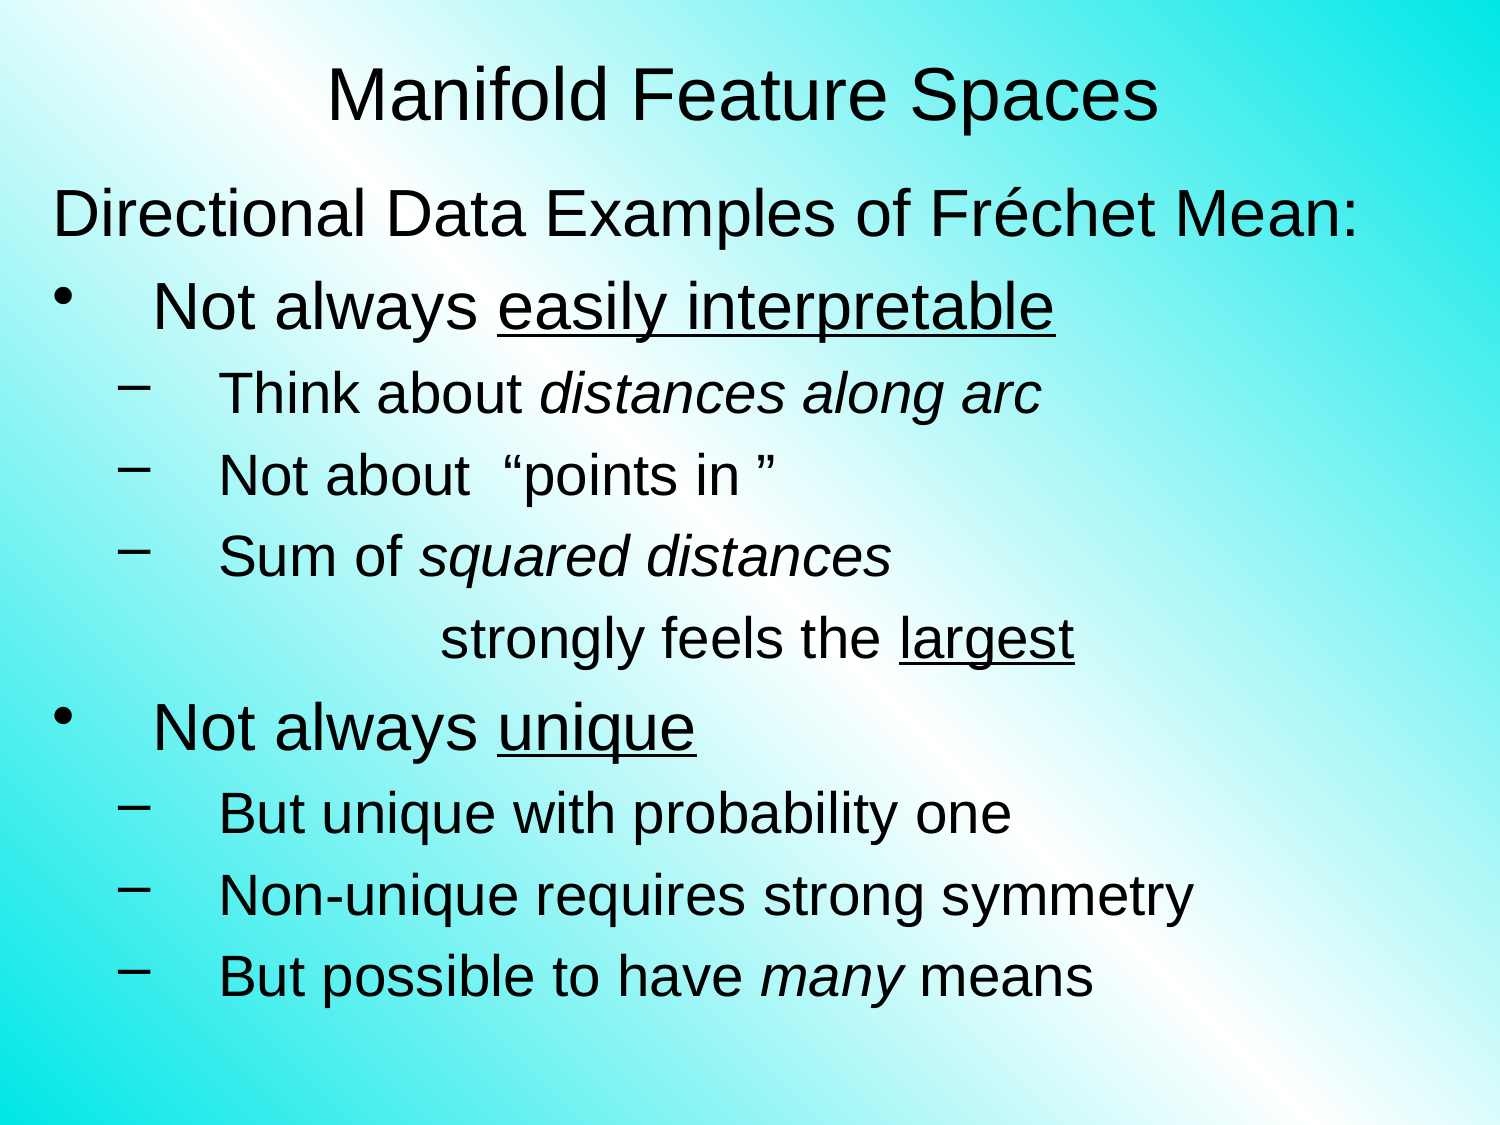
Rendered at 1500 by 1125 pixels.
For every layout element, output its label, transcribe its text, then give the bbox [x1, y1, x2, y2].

title Manifold Feature Spaces [50, 50, 1438, 131]
